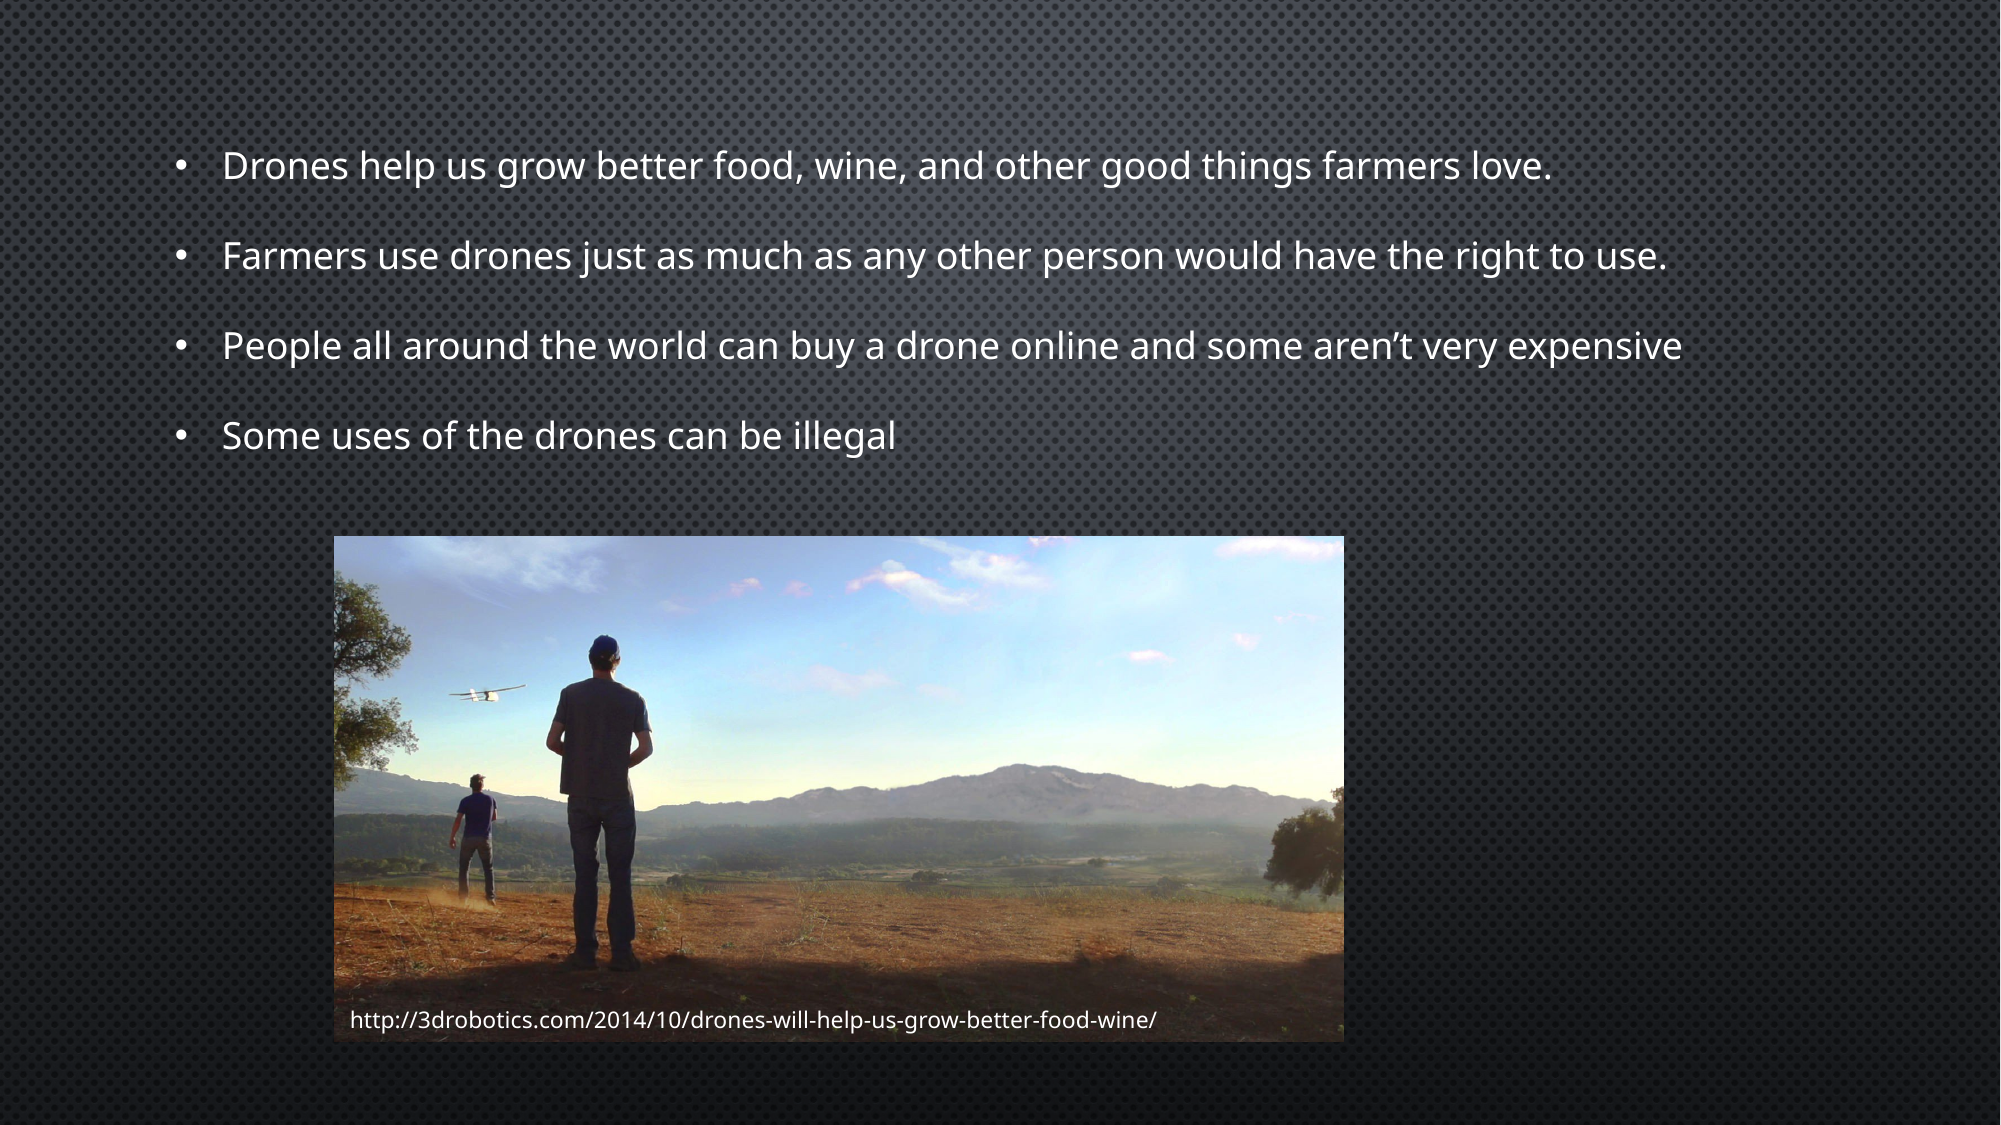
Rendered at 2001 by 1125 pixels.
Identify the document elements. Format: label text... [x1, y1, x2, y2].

text_box Drones help us grow better food, wine, and other good things farmers love. Farmers use drones just as much as any other person would have the right to use. People all around the world can buy a drone online and some aren’t very expensive Some uses of the drones can be illegal [160, 134, 1850, 465]
picture [334, 536, 1345, 1042]
